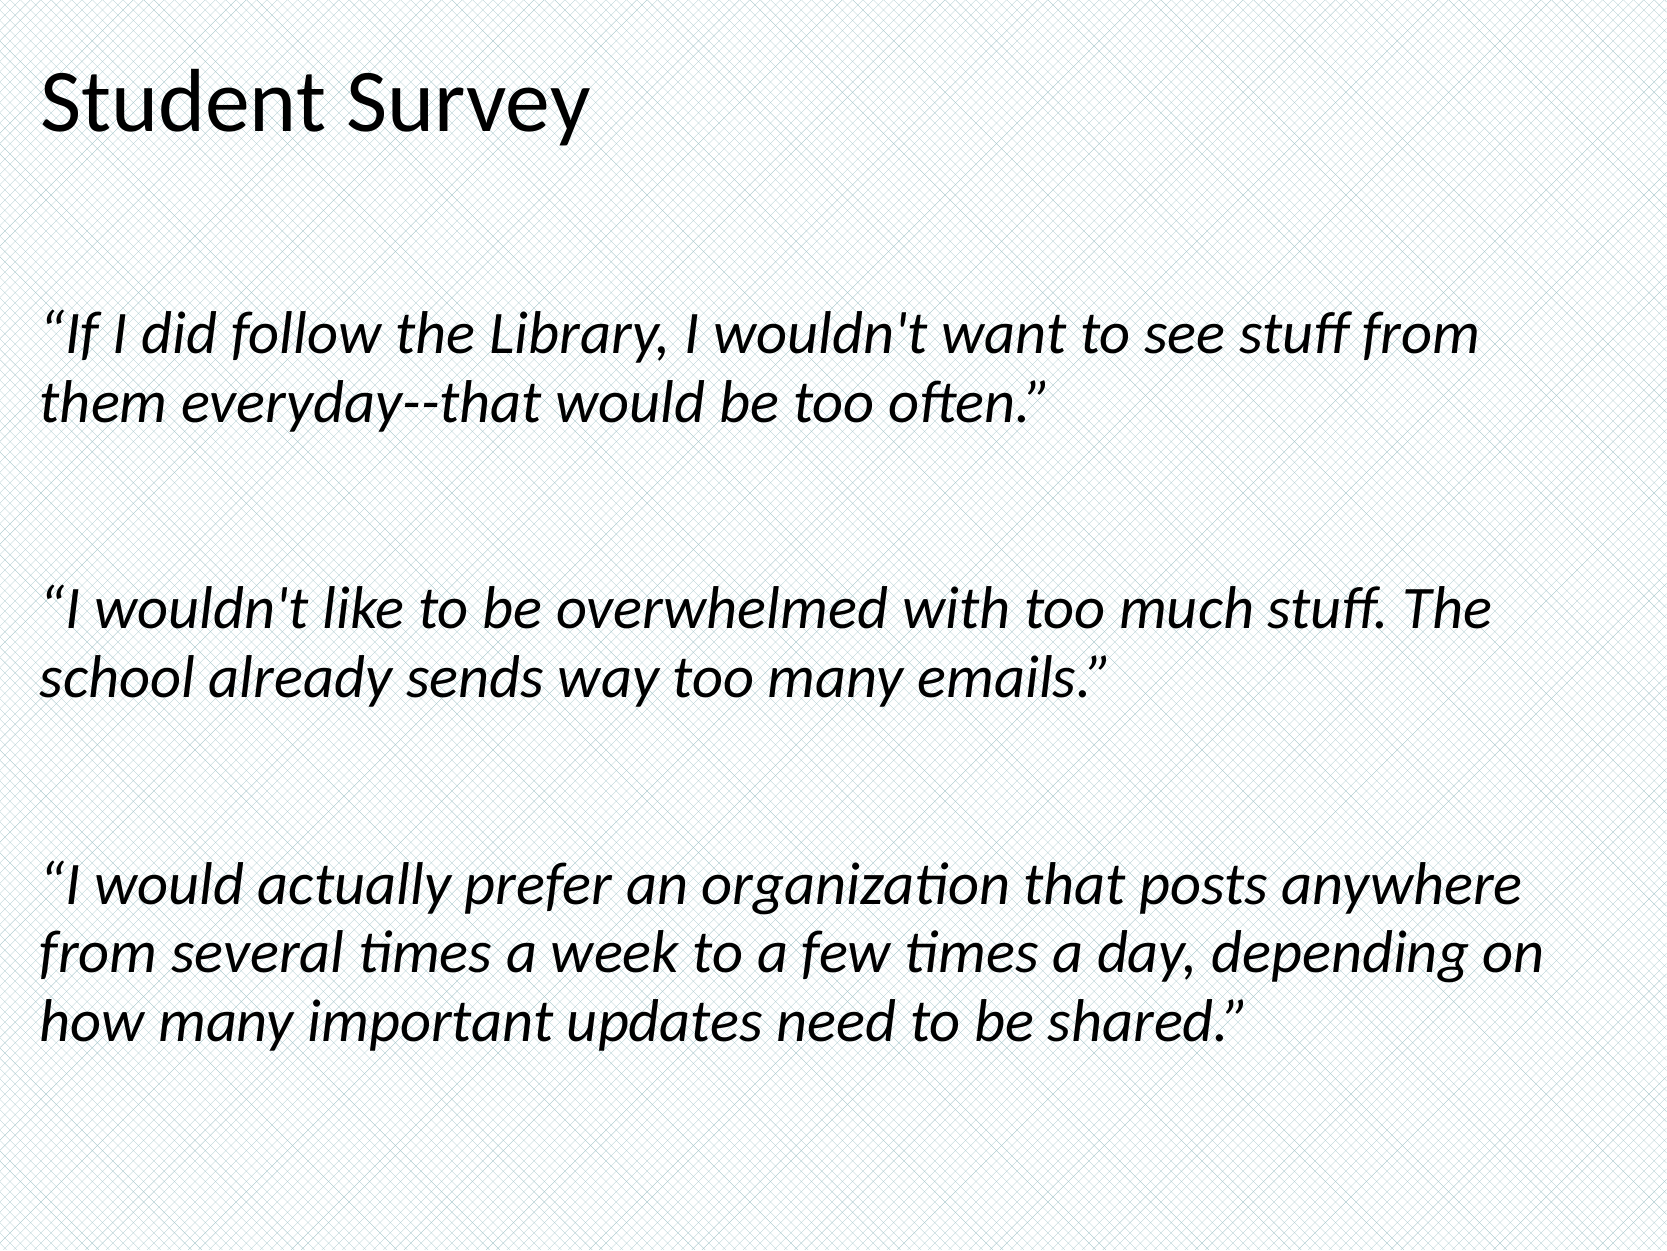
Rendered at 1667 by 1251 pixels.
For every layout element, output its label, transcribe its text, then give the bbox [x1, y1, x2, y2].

list “If I did follow the Library, I wouldn't want to see stuff from them everyday--that would be too often.” “I wouldn't like to be overwhelmed with too much stuff. The school already sends way too many emails.” “I would actually prefer an organization that posts anywhere from several times a week to a few times a day, depending on how many important updates need to be shared.” [39, 298, 1596, 1125]
title Student Survey [40, 50, 1626, 200]
